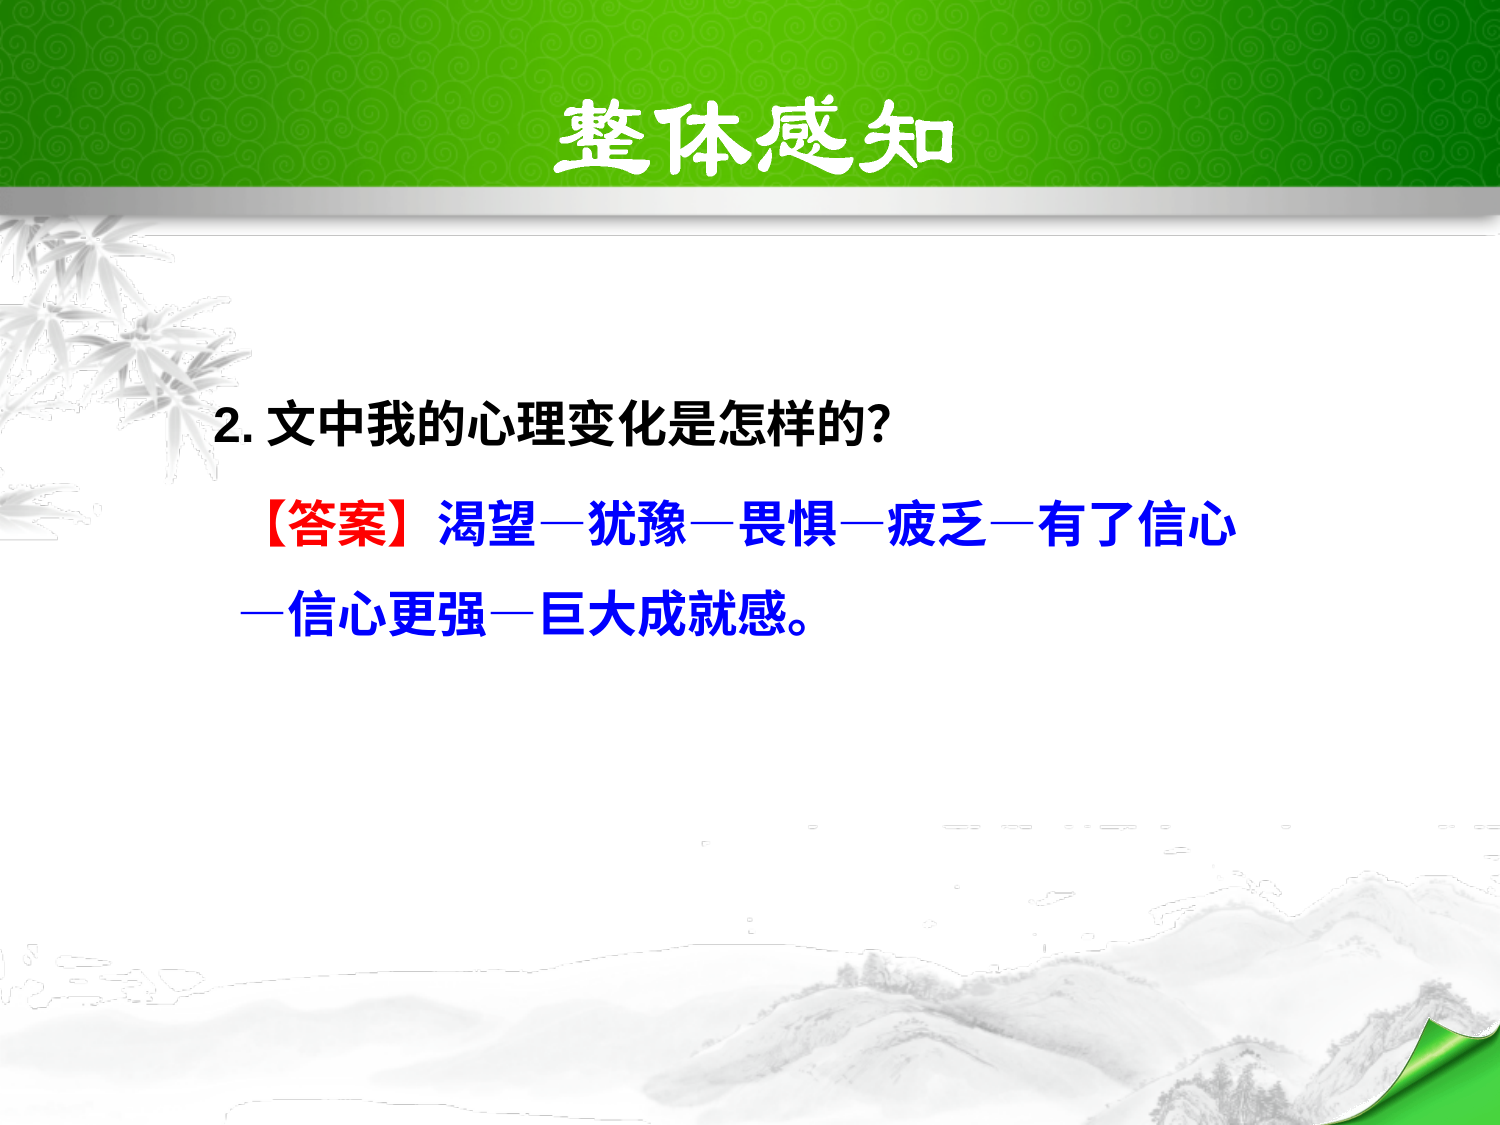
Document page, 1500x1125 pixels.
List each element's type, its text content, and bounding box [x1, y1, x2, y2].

picture [0, 779, 1500, 1125]
text_box 【答案】渴望—犹豫—畏惧—疲乏—有了信心—信心更强—巨大成就感。 [222, 579, 1280, 650]
picture [0, 0, 1500, 570]
